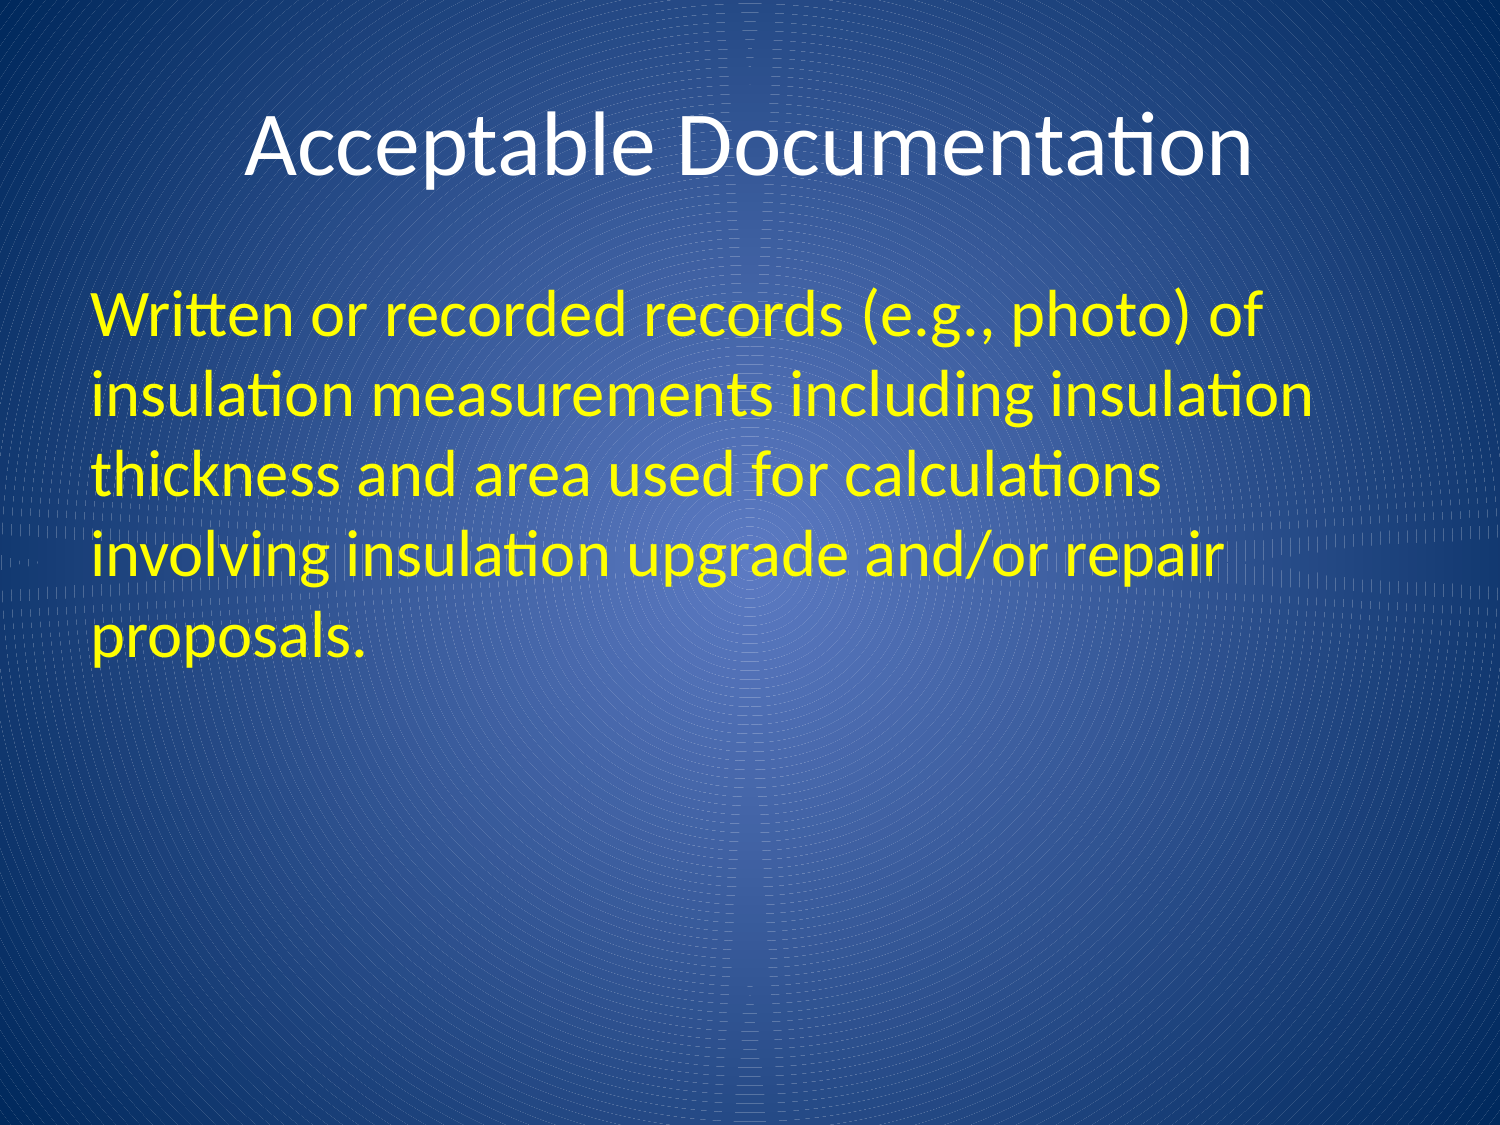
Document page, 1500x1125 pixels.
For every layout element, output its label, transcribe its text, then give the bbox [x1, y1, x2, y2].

list Written or recorded records (e.g., photo) of insulation measurements including insulation thickness and area used for calculations involving insulation upgrade and/or repair proposals. [75, 262, 1425, 1050]
title Acceptable Documentation [75, 45, 1425, 233]
